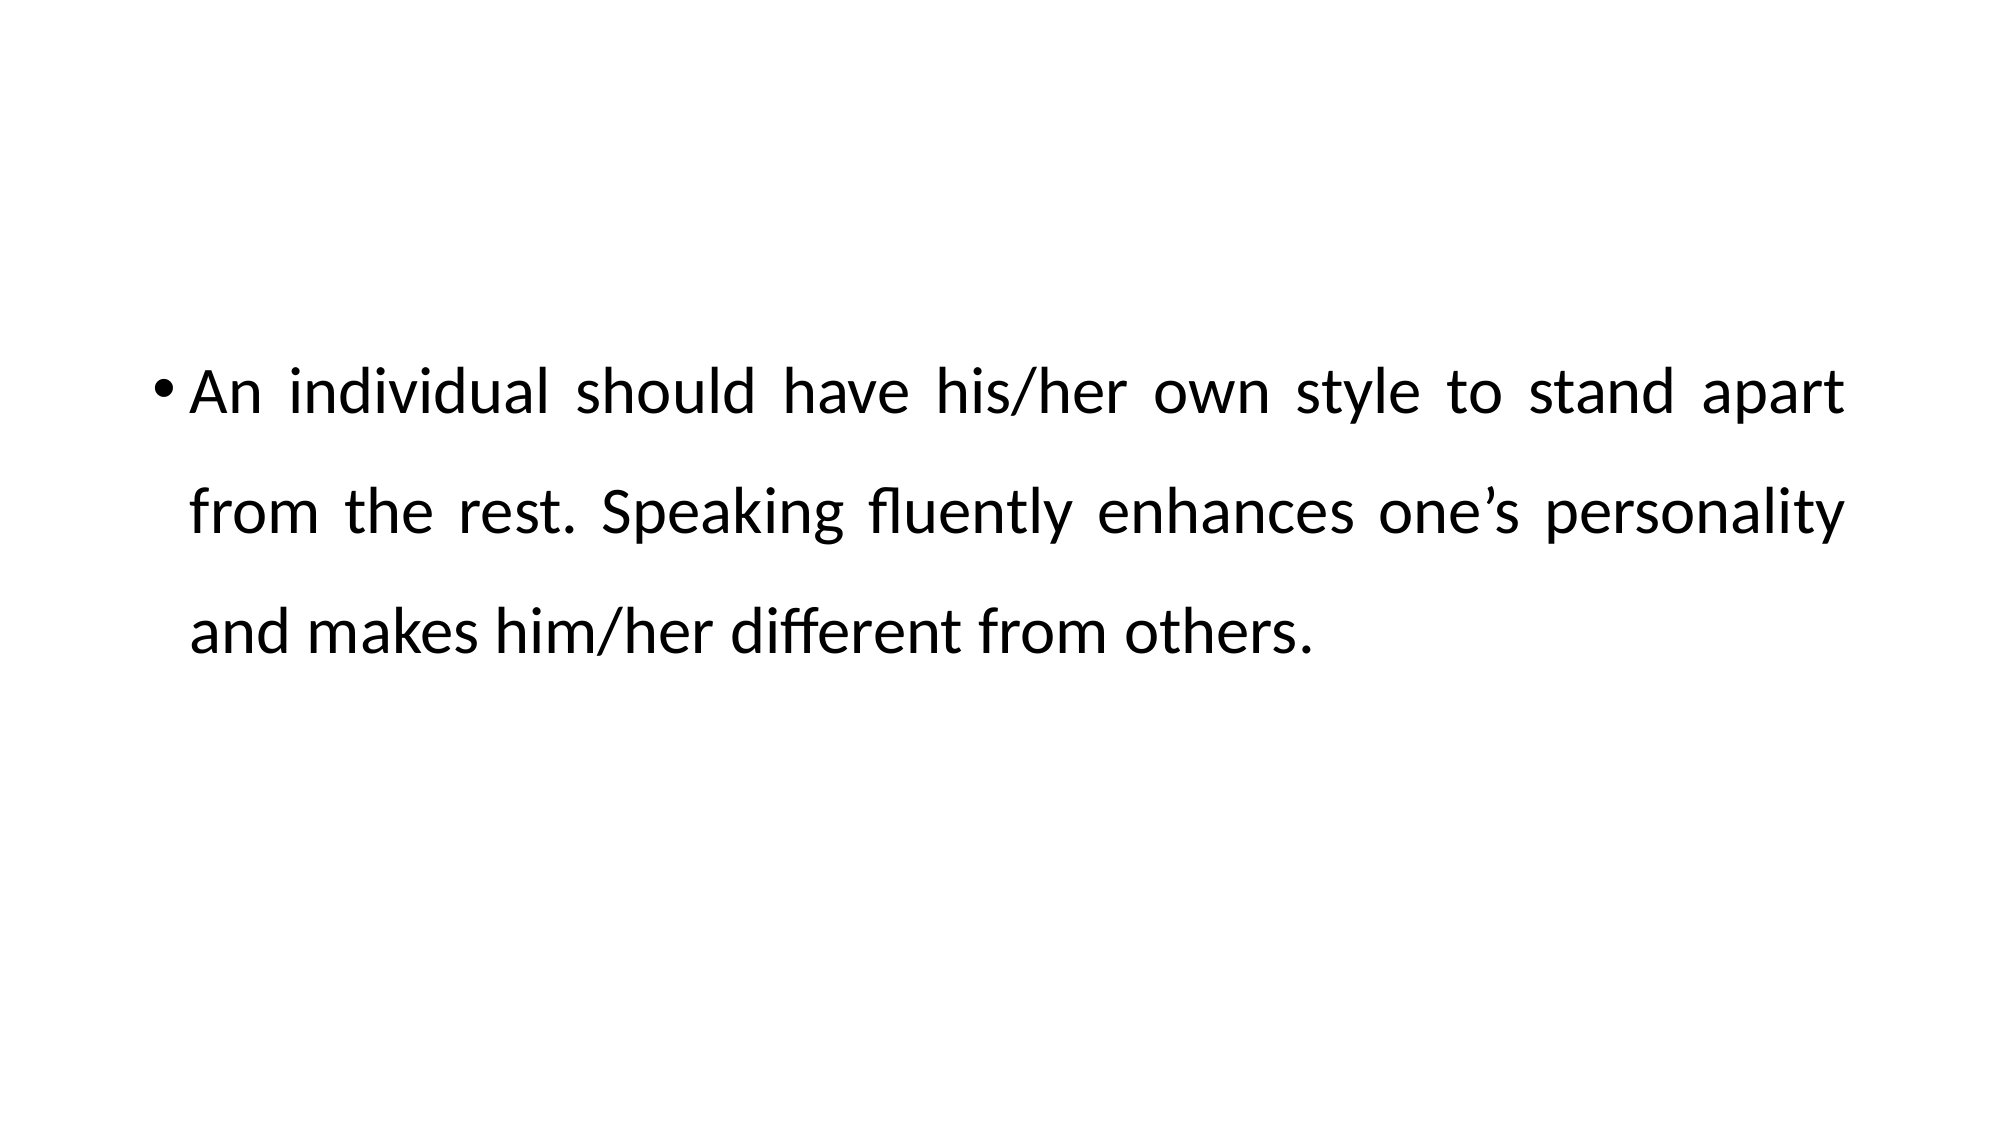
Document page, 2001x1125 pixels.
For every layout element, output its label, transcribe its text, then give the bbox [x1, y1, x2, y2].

list An individual should have his/her own style to stand apart from the rest. Speaking fluently enhances one’s personality and makes him/her different from others. [137, 299, 1863, 1014]
